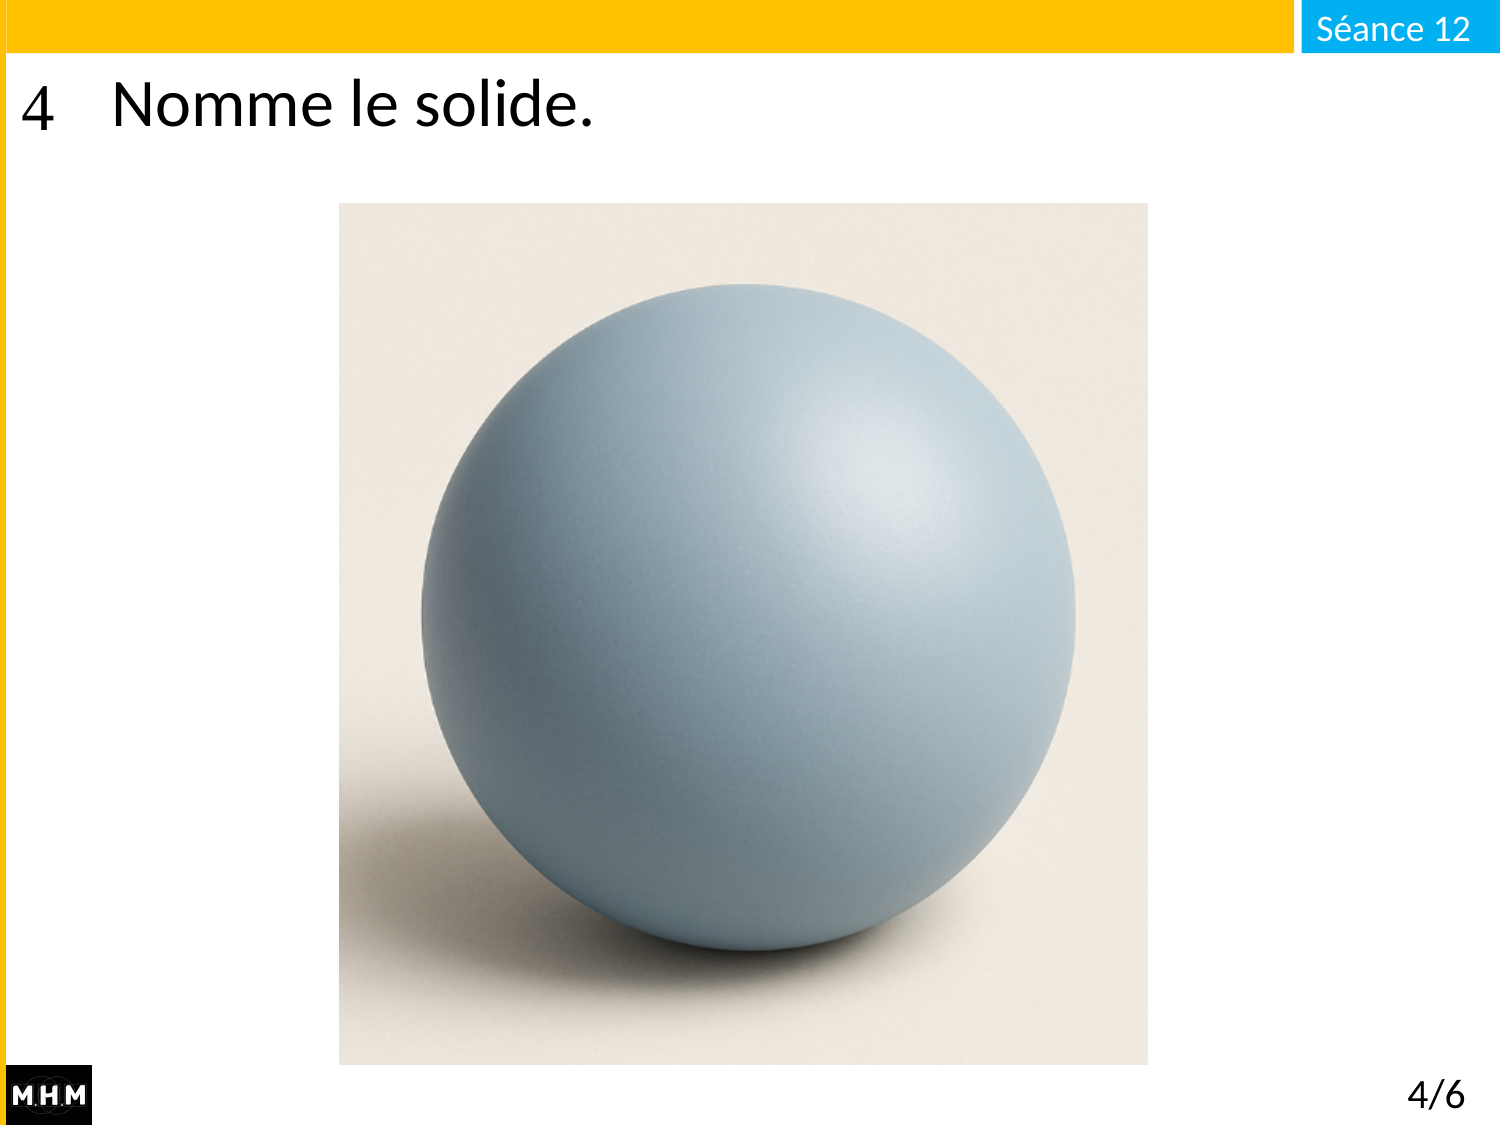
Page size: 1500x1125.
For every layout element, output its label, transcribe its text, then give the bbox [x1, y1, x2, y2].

picture [339, 203, 1148, 1065]
picture [6, 1065, 92, 1125]
title Nomme le solide. [96, 60, 1391, 150]
list 4/6 [1373, 1064, 1500, 1125]
